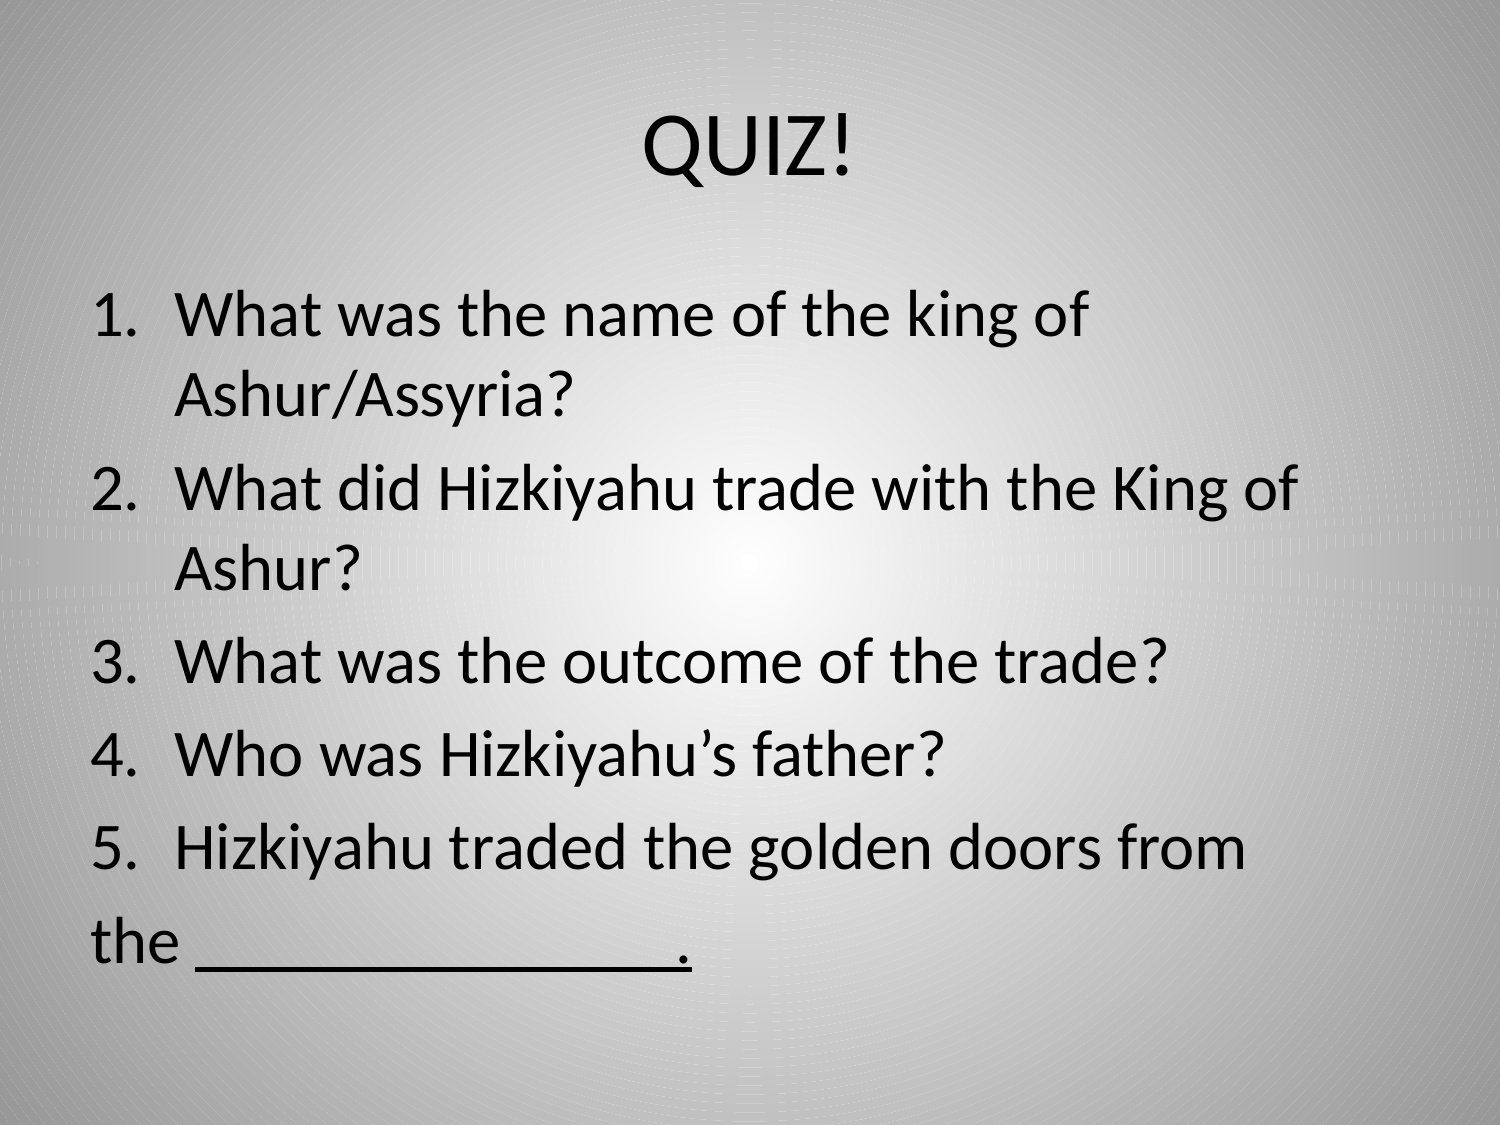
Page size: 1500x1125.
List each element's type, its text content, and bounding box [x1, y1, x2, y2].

title QUIZ! [75, 45, 1425, 233]
list What was the name of the king of Ashur/Assyria? What did Hizkiyahu trade with the King of Ashur? What was the outcome of the trade? Who was Hizkiyahu’s father? Hizkiyahu traded the golden doors from the . [75, 262, 1425, 1005]
